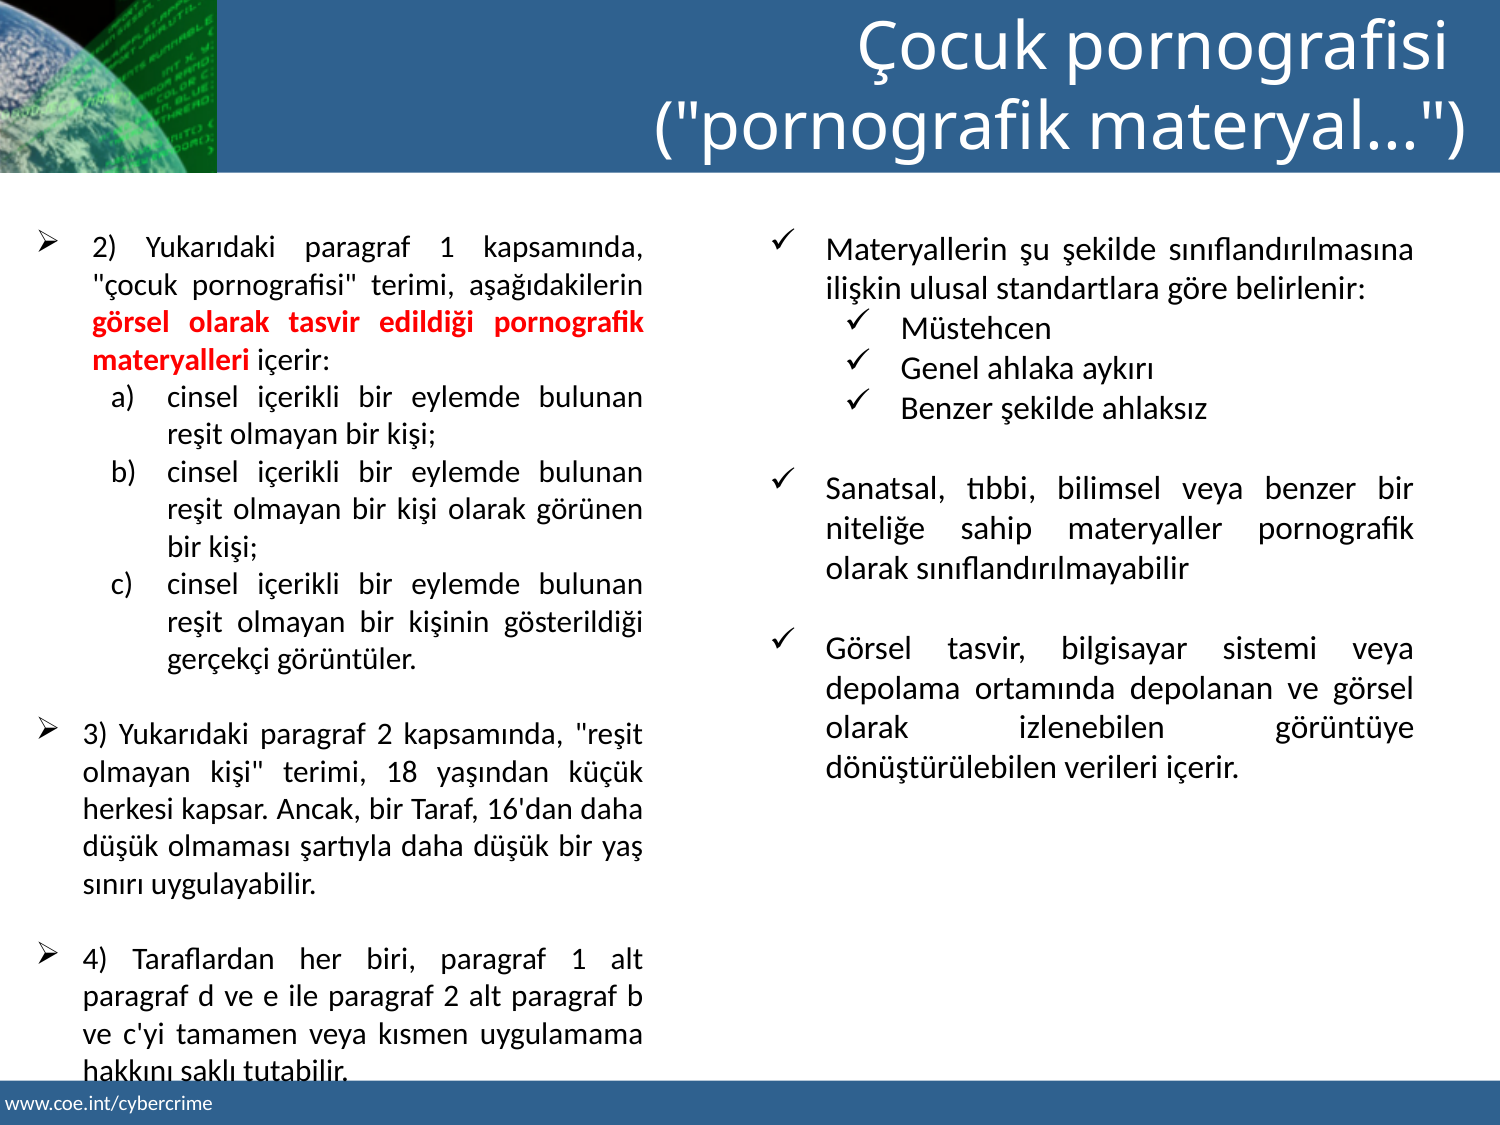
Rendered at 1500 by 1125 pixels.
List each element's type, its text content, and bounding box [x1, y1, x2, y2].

text_box Çocuk pornografisi ("pornografik materyal...") [230, 0, 1483, 171]
picture [0, 0, 217, 173]
text_box 2) Yukarıdaki paragraf 1 kapsamında, "çocuk pornografisi" terimi, aşağıdakilerin görsel olarak tasvir edildiği pornografik materyalleri içerir: cinsel içerikli bir eylemde bulunan reşit olmayan bir kişi; cinsel içerikli bir eylemde bulunan reşit olmayan bir kişi olarak görünen bir kişi; cinsel içerikli bir eylemde bulunan reşit olmayan bir kişinin gösterildiği gerçekçi görüntüler. 3) Yukarıdaki paragraf 2 kapsamında, "reşit olmayan kişi" terimi, 18 yaşından küçük herkesi kapsar. Ancak, bir Taraf, 16'dan daha düşük olmaması şartıyla daha düşük bir yaş sınırı uygulayabilir. 4) Taraflardan her biri, paragraf 1 alt paragraf d ve e ile paragraf 2 alt paragraf b ve c'yi tamamen veya kısmen uygulamama hakkını saklı tutabilir. [21, 219, 660, 1096]
text_box Materyallerin şu şekilde sınıflandırılmasına ilişkin ulusal standartlara göre belirlenir: Müstehcen Genel ahlaka aykırı Benzer şekilde ahlaksız Sanatsal, tıbbi, bilimsel veya benzer bir niteliğe sahip materyaller pornografik olarak sınıflandırılmayabilir Görsel tasvir, bilgisayar sistemi veya depolama ortamında depolanan ve görsel olarak izlenebilen görüntüye dönüştürülebilen verileri içerir. [754, 219, 1430, 793]
